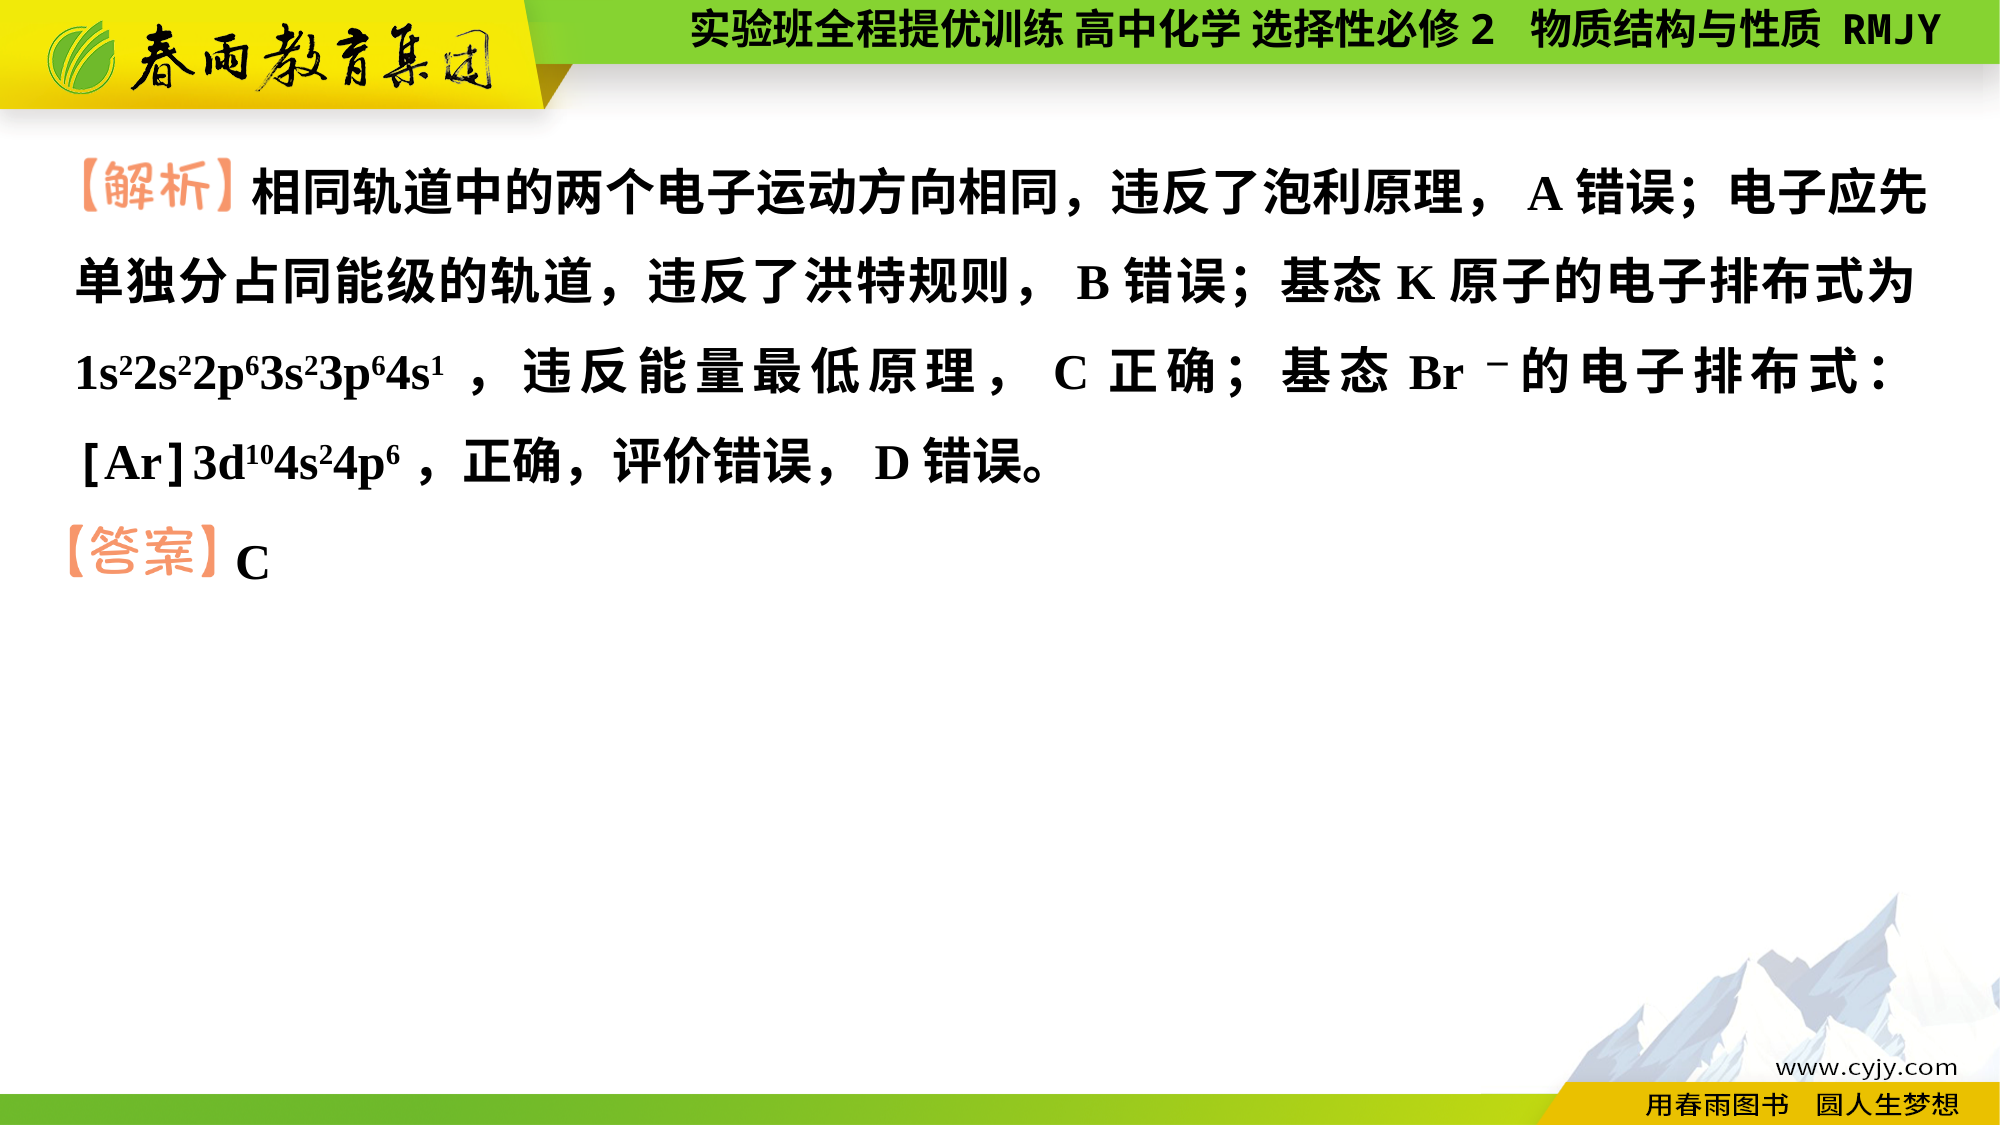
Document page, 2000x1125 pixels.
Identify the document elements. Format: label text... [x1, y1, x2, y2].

list 相同轨道中的两个电子运动方向相同，违反了泡利原理，A错误；电子应先单独分占同能级的轨道，违反了洪特规则，B错误；基态K原子的电子排布式为1s22s22p63s23p64s1，违反能量最低原理，C正确；基态Br－的电子排布式：[Ar]3d104s24p6，正确，评价错误，D错误。 [59, 122, 1944, 490]
picture [0, 0, 2000, 1125]
text_box C [220, 491, 1944, 597]
